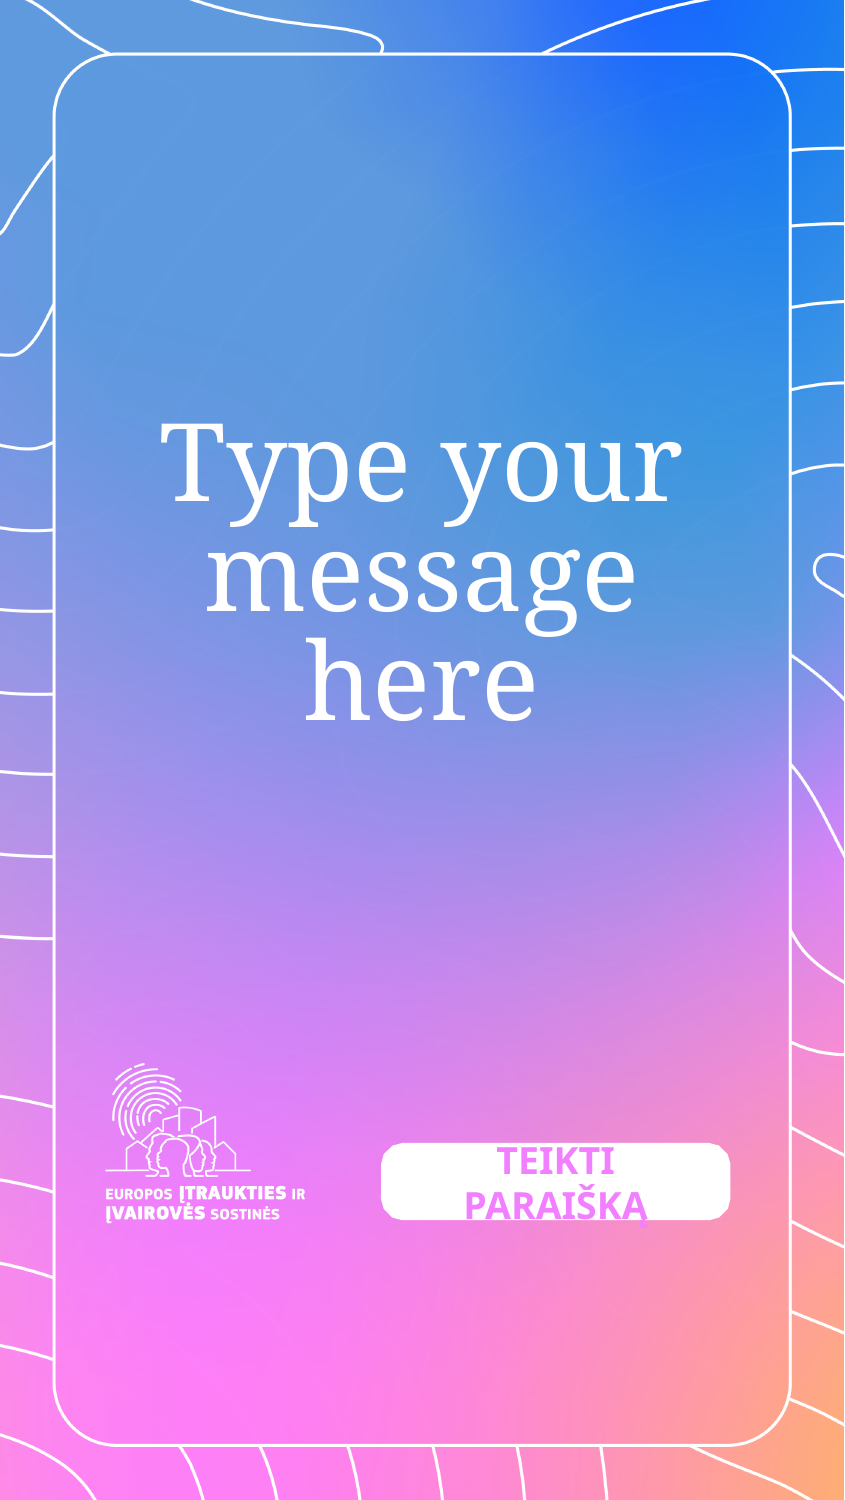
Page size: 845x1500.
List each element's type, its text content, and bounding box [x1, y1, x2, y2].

text_box TEIKTI PARAIŠKĄ [395, 1156, 717, 1207]
picture [0, 0, 844, 1500]
title Type your message here [63, 163, 781, 993]
